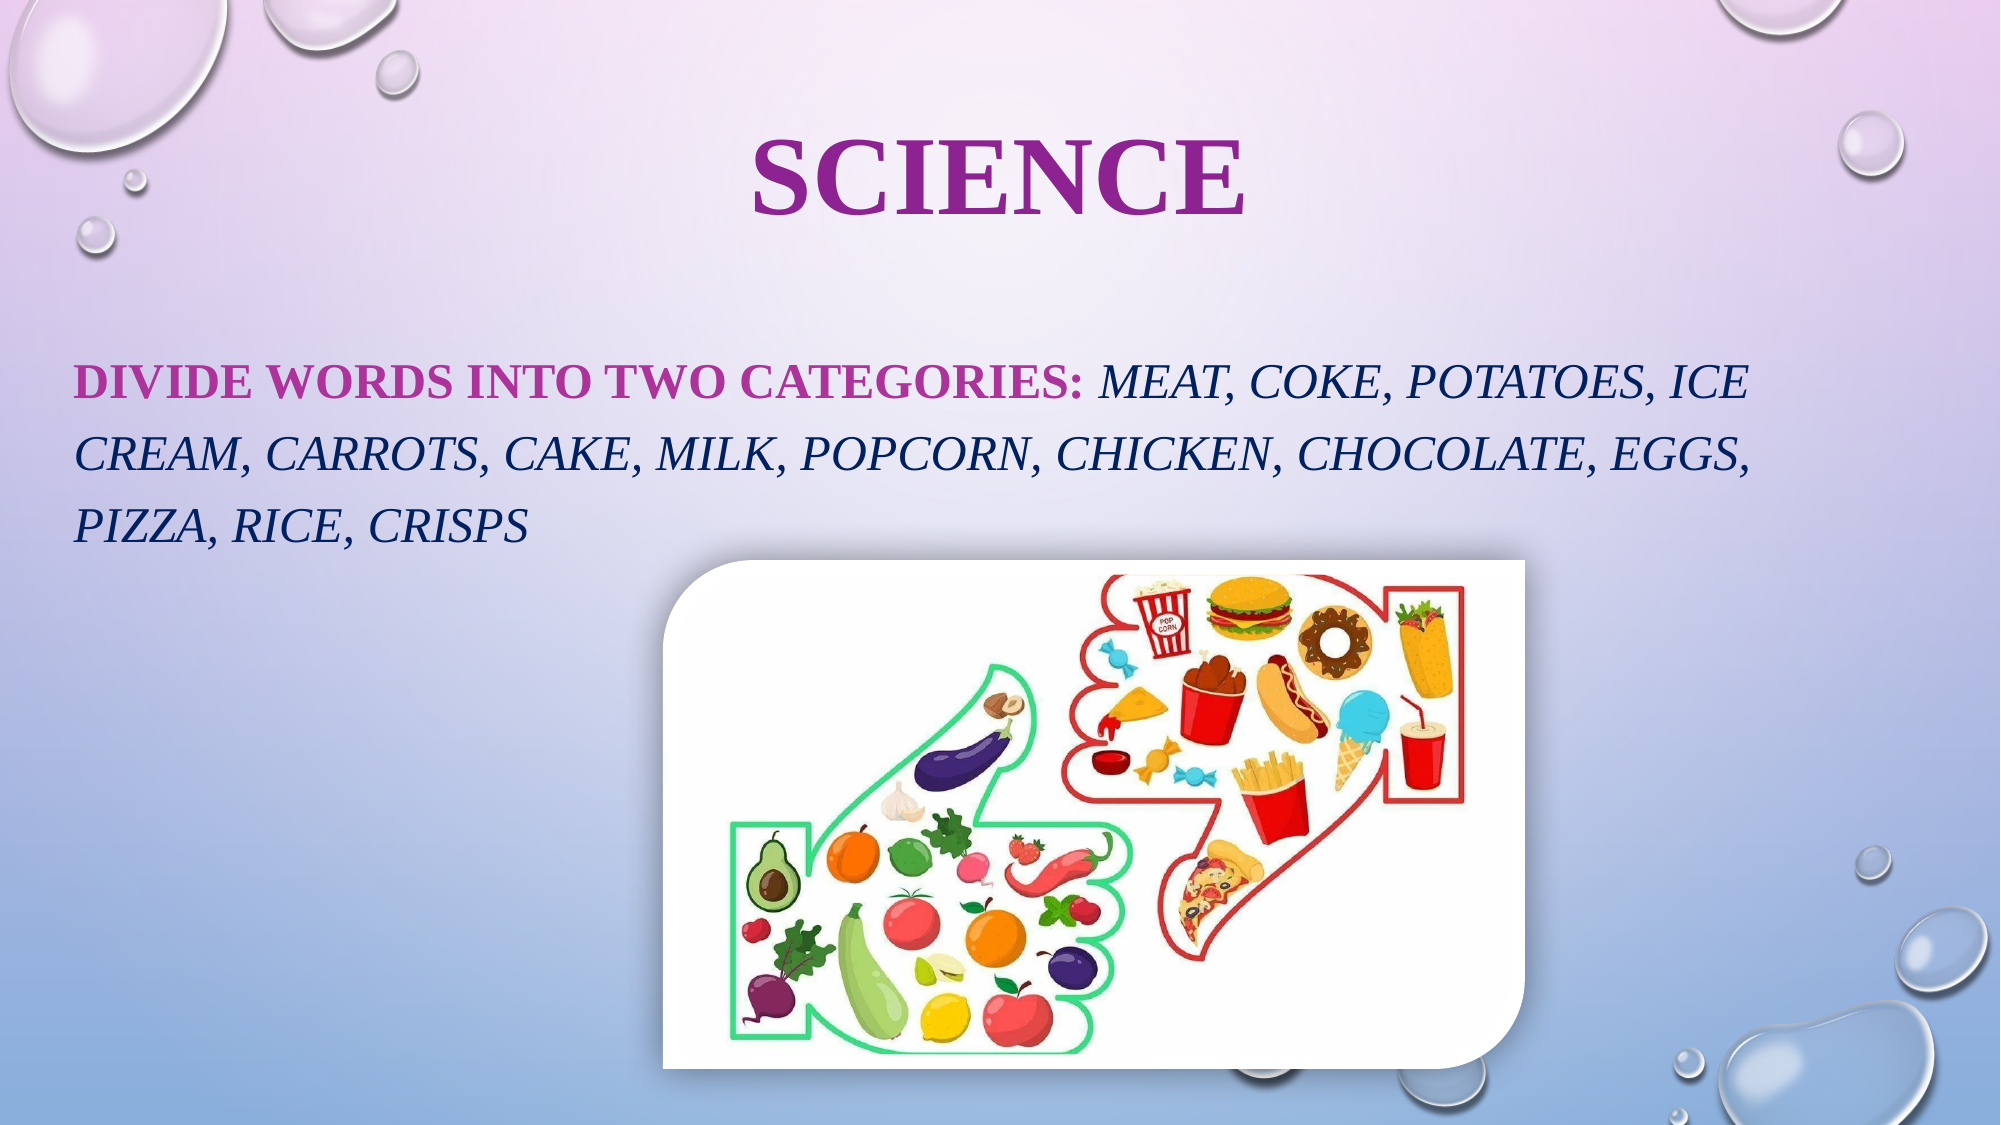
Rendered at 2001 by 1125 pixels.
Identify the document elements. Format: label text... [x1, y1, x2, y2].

list divide words into two categories: Meat, Coke, Potatoes, Ice cream, Carrots, Cake, Milk, Popcorn, Chicken, Chocolate, Eggs, Pizza, Rice, Crisps [58, 329, 1850, 950]
title Science [149, 46, 1850, 309]
picture [0, 0, 2000, 1125]
